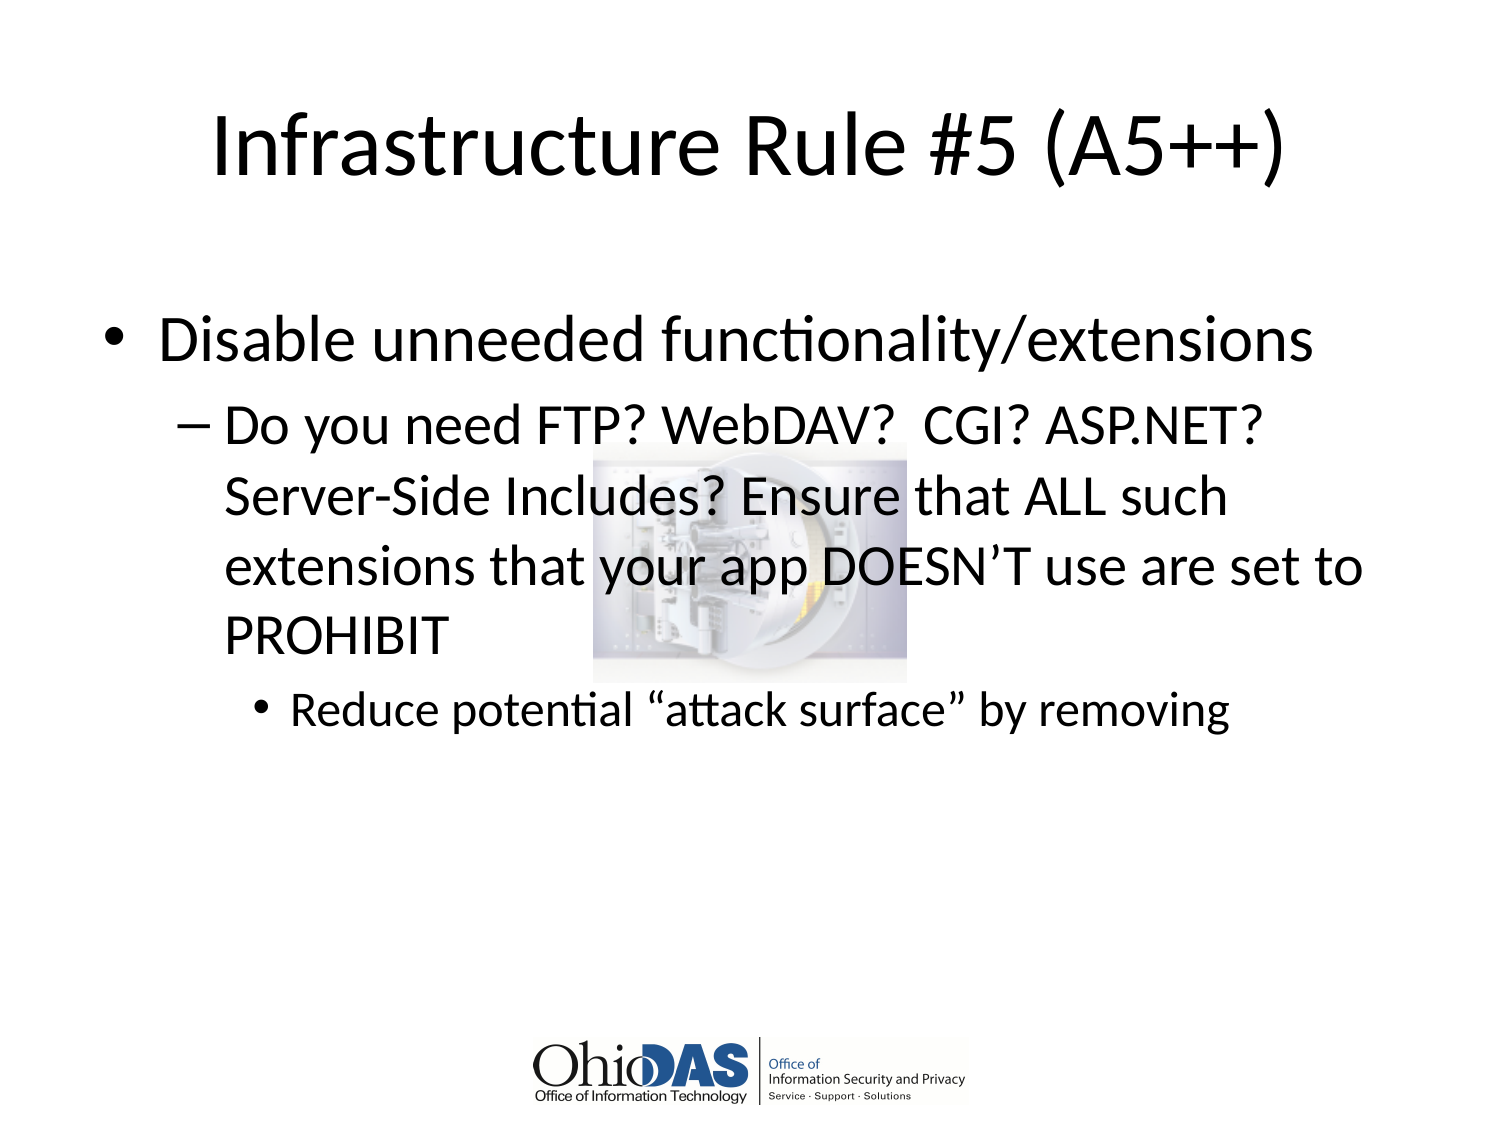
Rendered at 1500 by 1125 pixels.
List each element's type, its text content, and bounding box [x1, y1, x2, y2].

list Disable unneeded functionality/extensions Do you need FTP? WebDAV? CGI? ASP.NET? Server-Side Includes? Ensure that ALL such extensions that your app DOESN’T use are set to PROHIBIT Reduce potential “attack surface” by removing [87, 287, 1425, 1013]
picture [533, 1037, 969, 1105]
title Infrastructure Rule #5 (A5++) [75, 45, 1425, 233]
